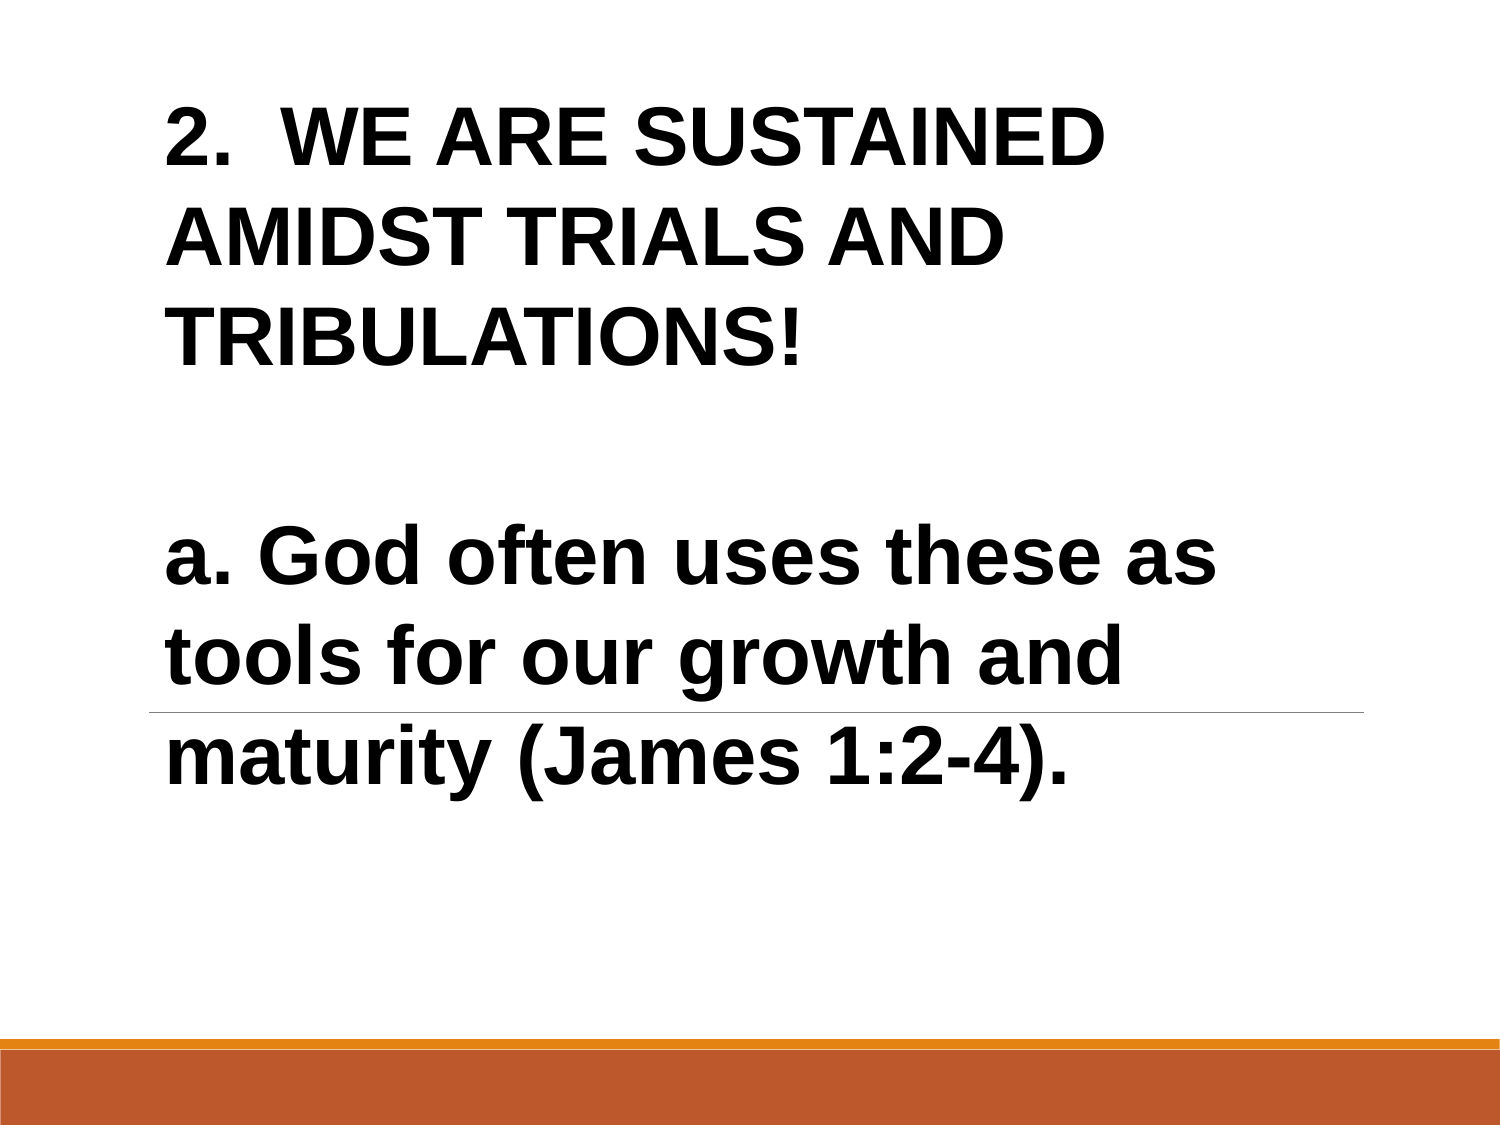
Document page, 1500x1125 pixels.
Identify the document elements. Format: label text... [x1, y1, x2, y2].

text_box 2. WE ARE SUSTAINED AMIDST TRIALS AND TRIBULATIONS! [150, 75, 1375, 390]
text_box a. God often uses these as tools for our growth and maturity (James 1:2-4). [150, 493, 1375, 809]
